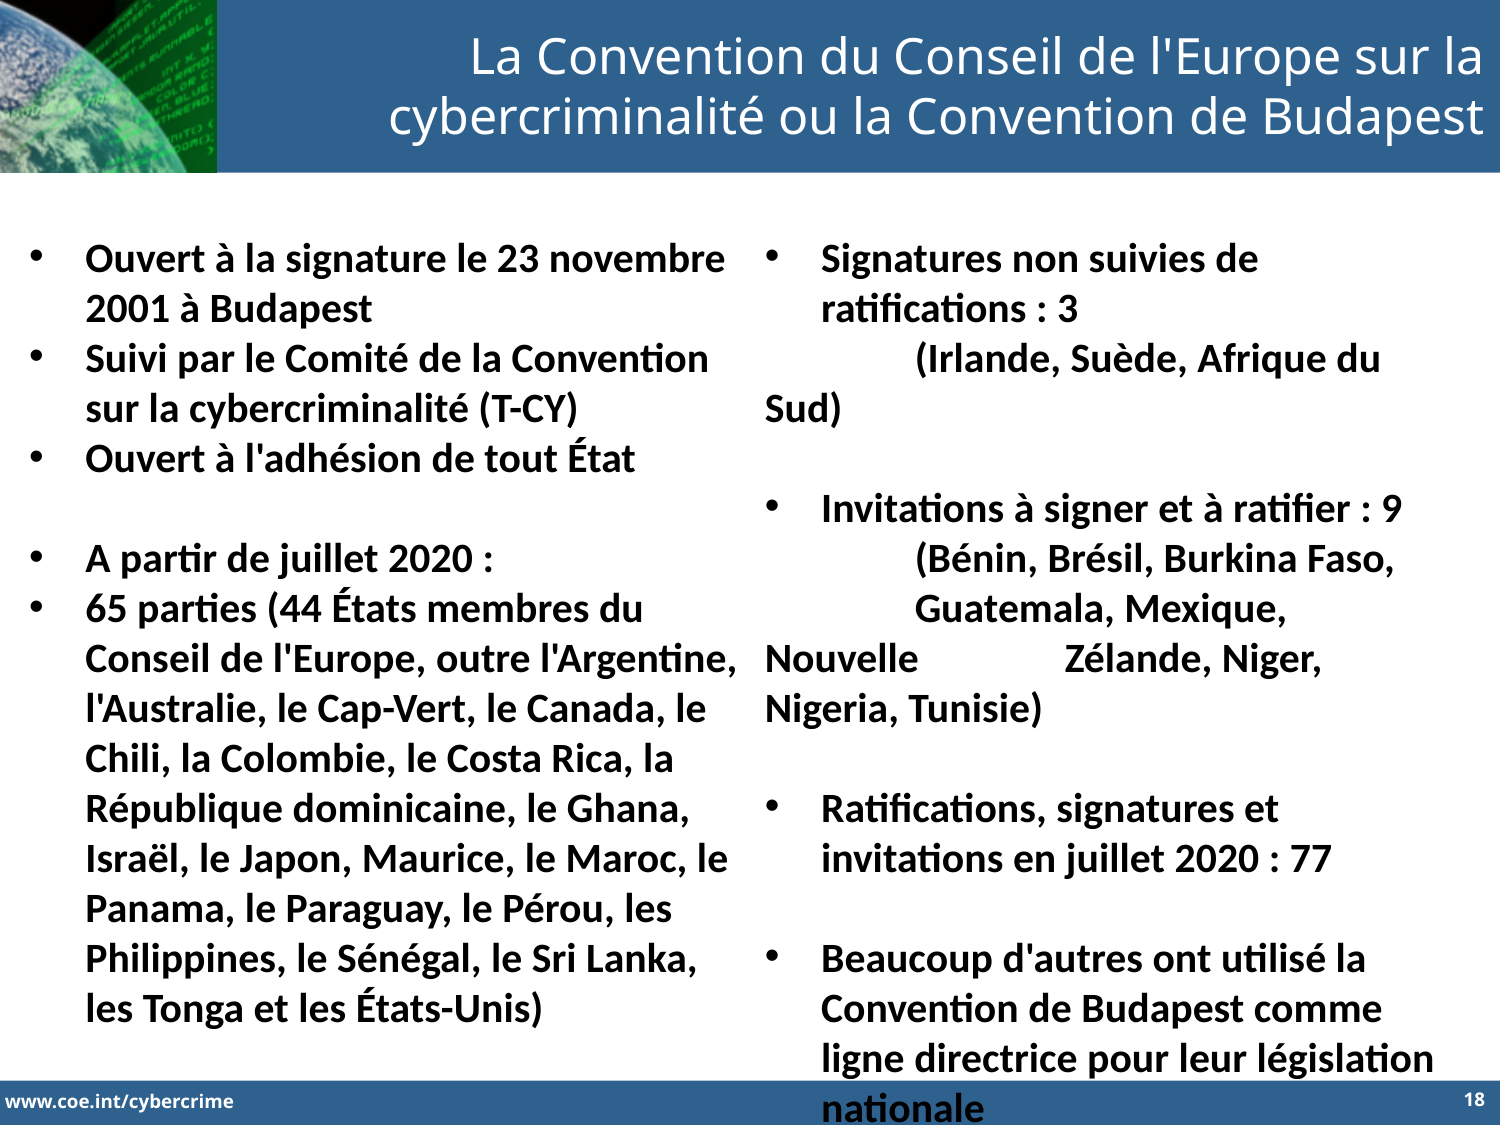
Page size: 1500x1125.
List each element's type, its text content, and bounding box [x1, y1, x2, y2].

text_box Ouvert à la signature le 23 novembre 2001 à Budapest Suivi par le Comité de la Convention sur la cybercriminalité (T-CY) Ouvert à l'adhésion de tout État A partir de juillet 2020 : 65 parties (44 États membres du Conseil de l'Europe, outre l'Argentine, l'Australie, le Cap-Vert, le Canada, le Chili, la Colombie, le Costa Rica, la République dominicaine, le Ghana, Israël, le Japon, Maurice, le Maroc, le Panama, le Paraguay, le Pérou, les Philippines, le Sénégal, le Sri Lanka, les Tonga et les États-Unis) [14, 223, 749, 1039]
picture [0, 1, 217, 173]
slide_number 18 [1149, 1079, 1500, 1125]
text_box Signatures non suivies de ratifications : 3 (Irlande, Suède, Afrique du Sud) Invitations à signer et à ratifier : 9 (Bénin, Brésil, Burkina Faso, Guatemala, Mexique, Nouvelle Zélande, Niger, Nigeria, Tunisie) Ratifications, signatures et invitations en juillet 2020 : 77 Beaucoup d'autres ont utilisé la Convention de Budapest comme ligne directrice pour leur législation nationale [749, 223, 1464, 1125]
text_box La Convention du Conseil de l'Europe sur la cybercriminalité ou la Convention de Budapest [232, 8, 1500, 161]
